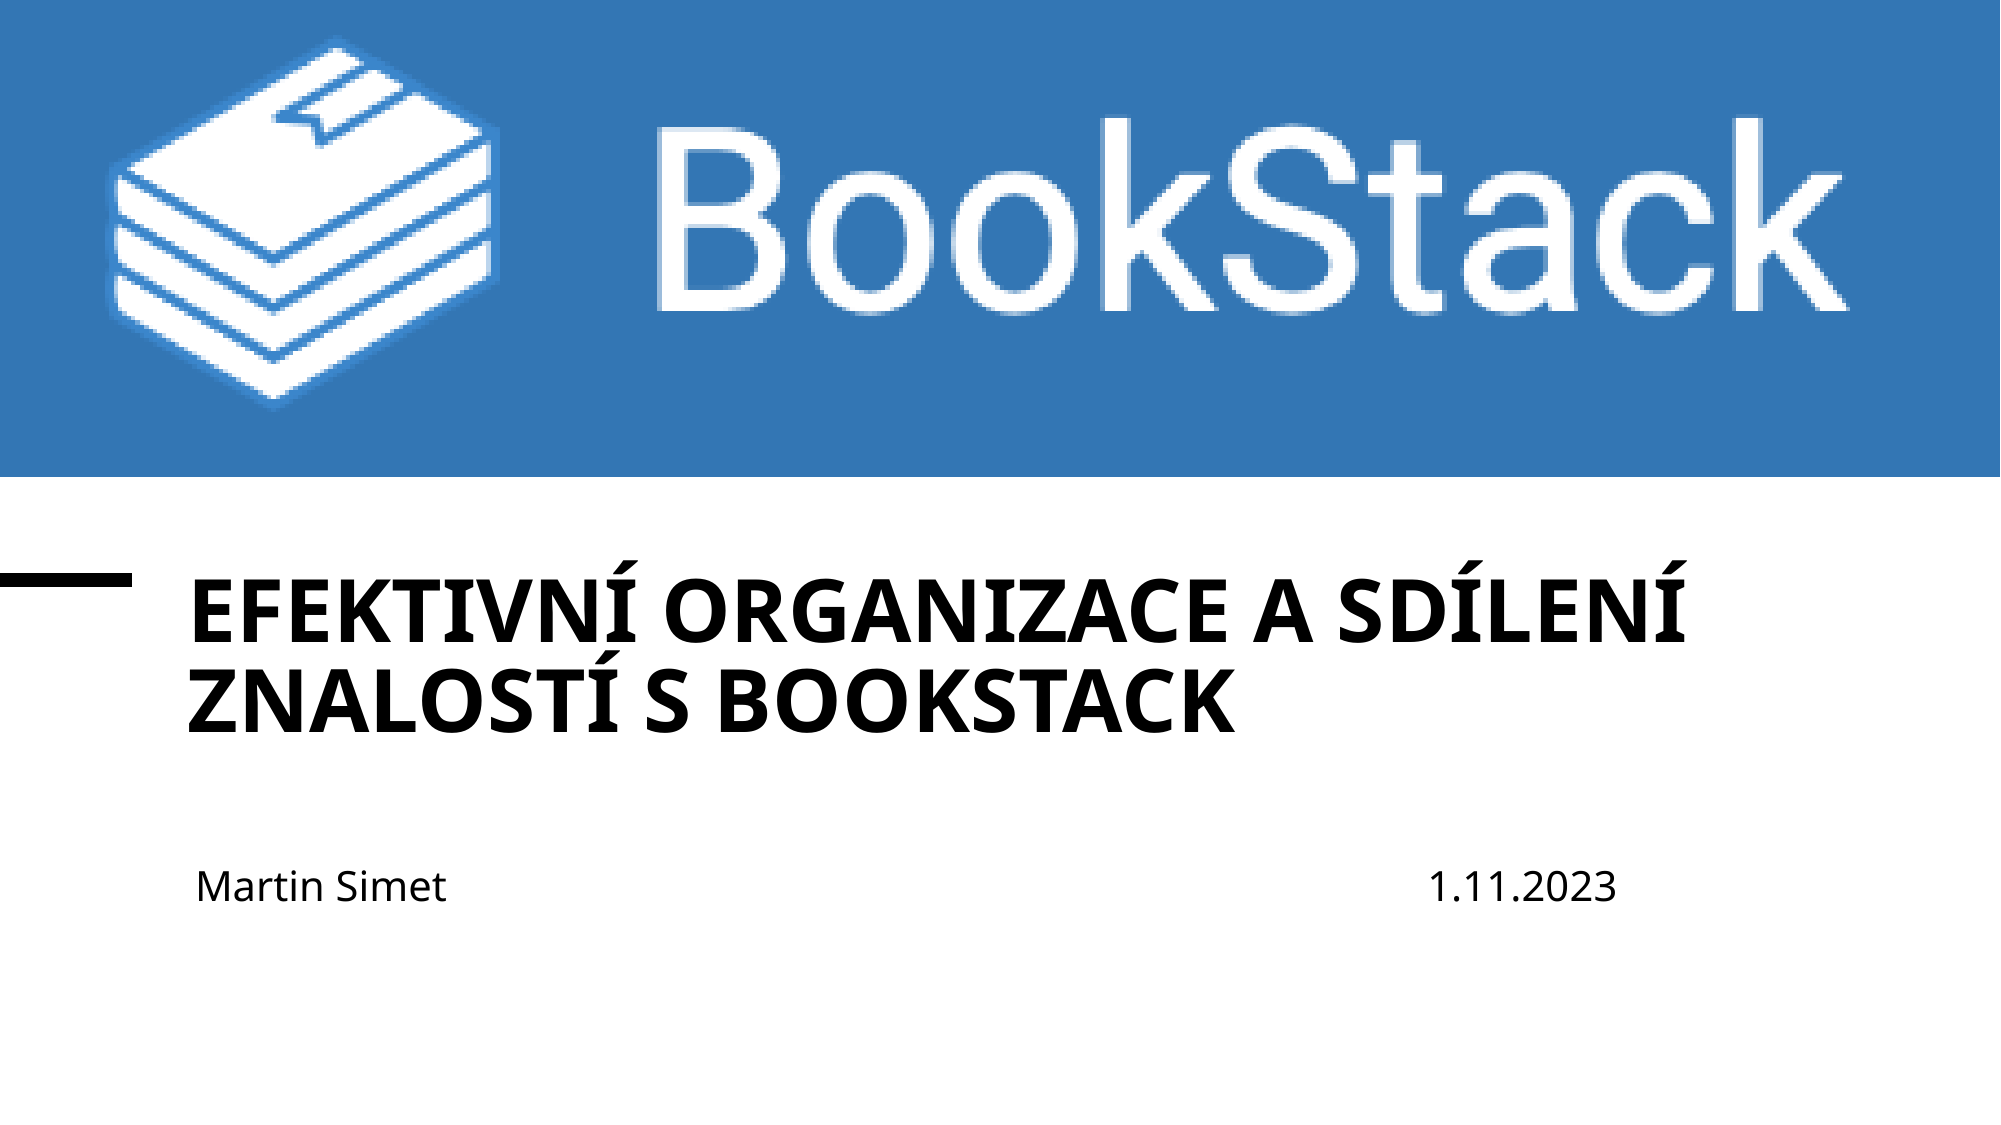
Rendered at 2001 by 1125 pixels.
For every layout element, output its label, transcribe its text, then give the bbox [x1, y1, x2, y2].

title Efektivní organizace a sdílení znalostí s BookStack [172, 563, 1807, 827]
text_box [0, 477, 2000, 1125]
subtitle Martin Simet 1.11.2023 [180, 750, 1918, 917]
picture [0, 0, 2000, 477]
